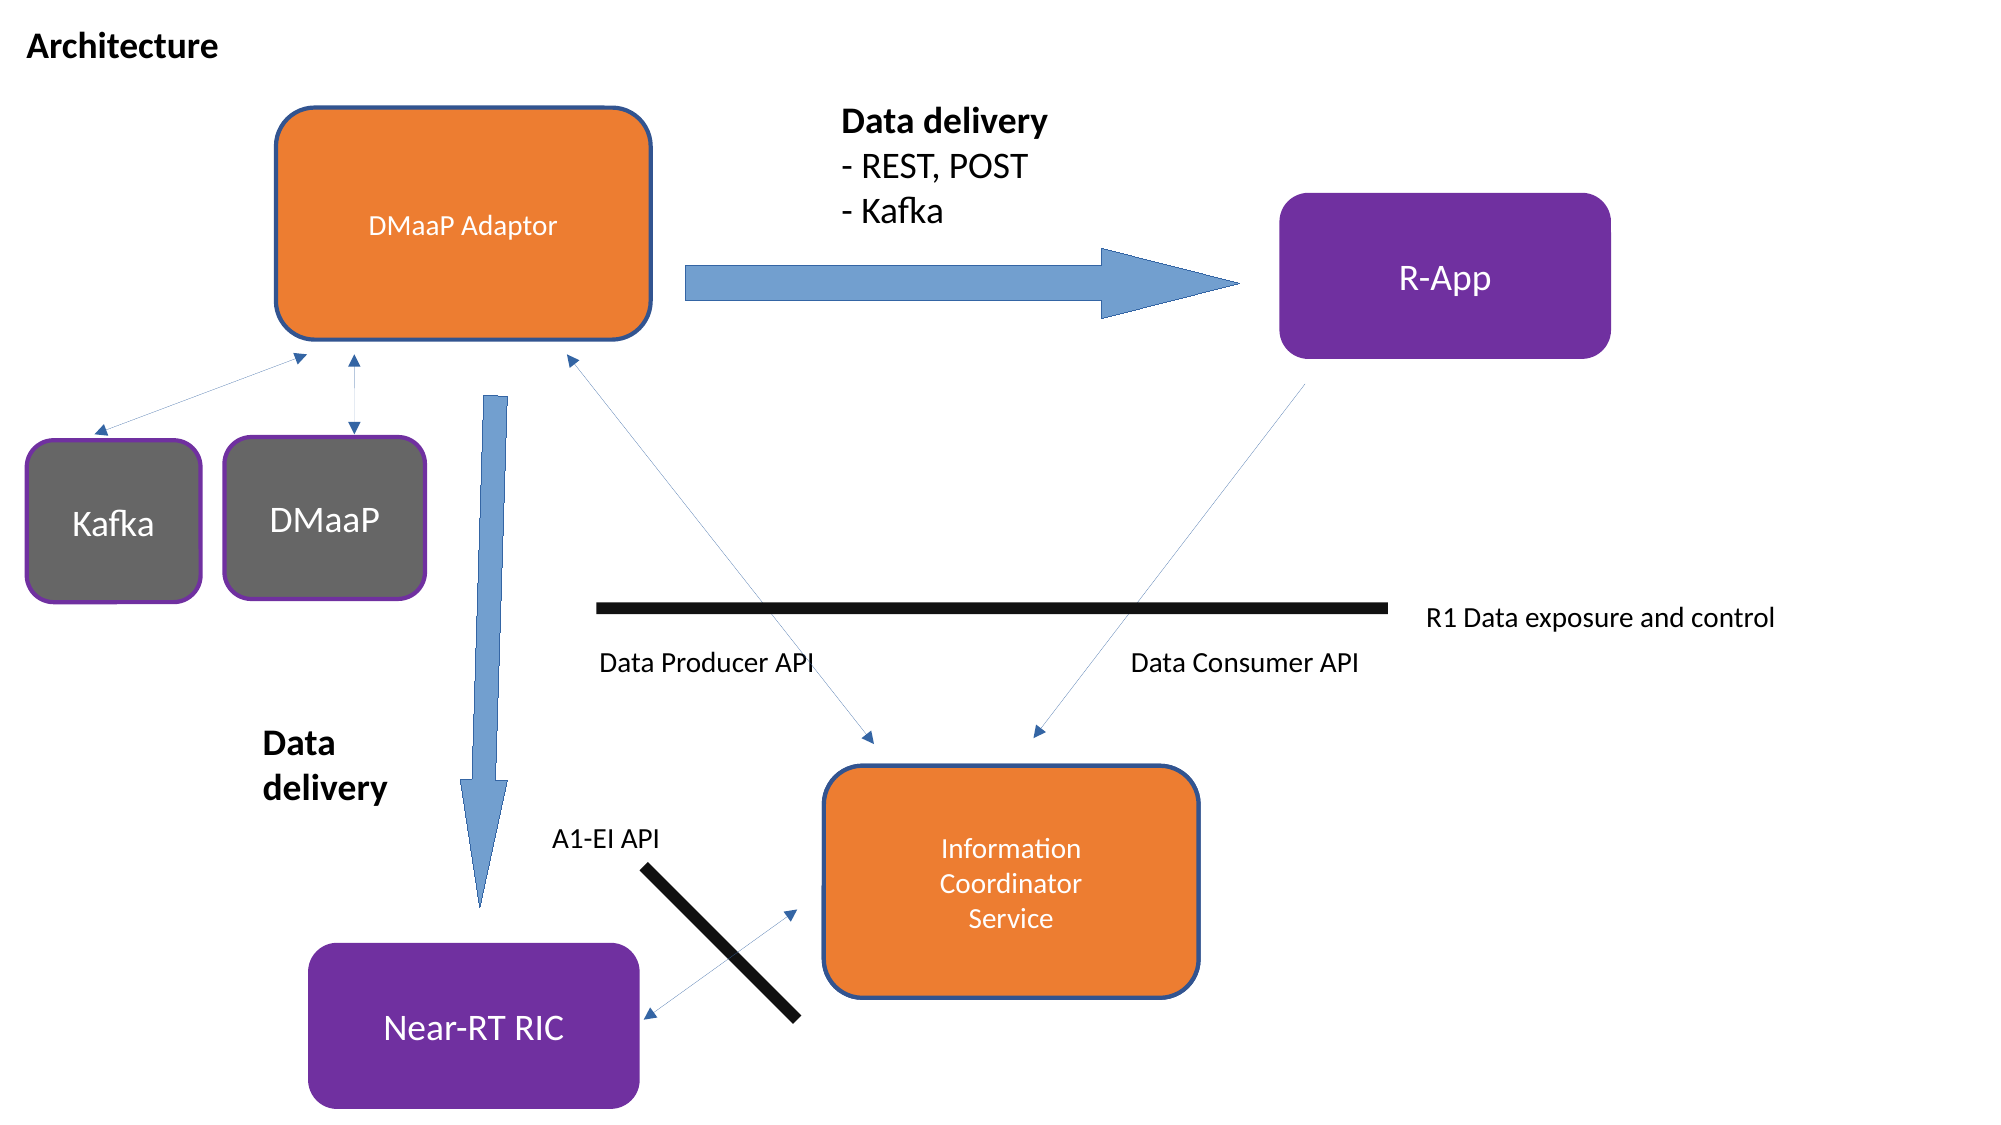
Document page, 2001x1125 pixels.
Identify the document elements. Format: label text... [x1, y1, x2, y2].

text_box R1 Data exposure and control [1411, 590, 1921, 641]
text_box DMaaP [222, 434, 428, 602]
text_box [1033, 609, 1133, 739]
text_box Information Coordinator Service [821, 763, 1201, 1000]
text_box Kafka [24, 438, 203, 605]
text_box Architecture [11, 13, 378, 73]
text_box A1-EI API [537, 812, 829, 863]
text_box R-App [1279, 192, 1612, 359]
text_box [685, 248, 1240, 319]
text_box DMaaP Adaptor [273, 105, 653, 342]
text_box Data delivery [247, 710, 449, 815]
text_box Data delivery - REST, POST - Kafka [826, 88, 1193, 239]
text_box [566, 354, 767, 608]
text_box Data Producer API [584, 635, 827, 686]
text_box Near-RT RIC [308, 942, 640, 1109]
text_box [643, 909, 798, 1020]
text_box [94, 352, 308, 436]
text_box Data Consumer API [1116, 635, 1407, 686]
text_box Data Producer API [789, 635, 833, 686]
text_box [348, 354, 361, 435]
text_box [460, 395, 508, 908]
text_box [767, 609, 875, 745]
